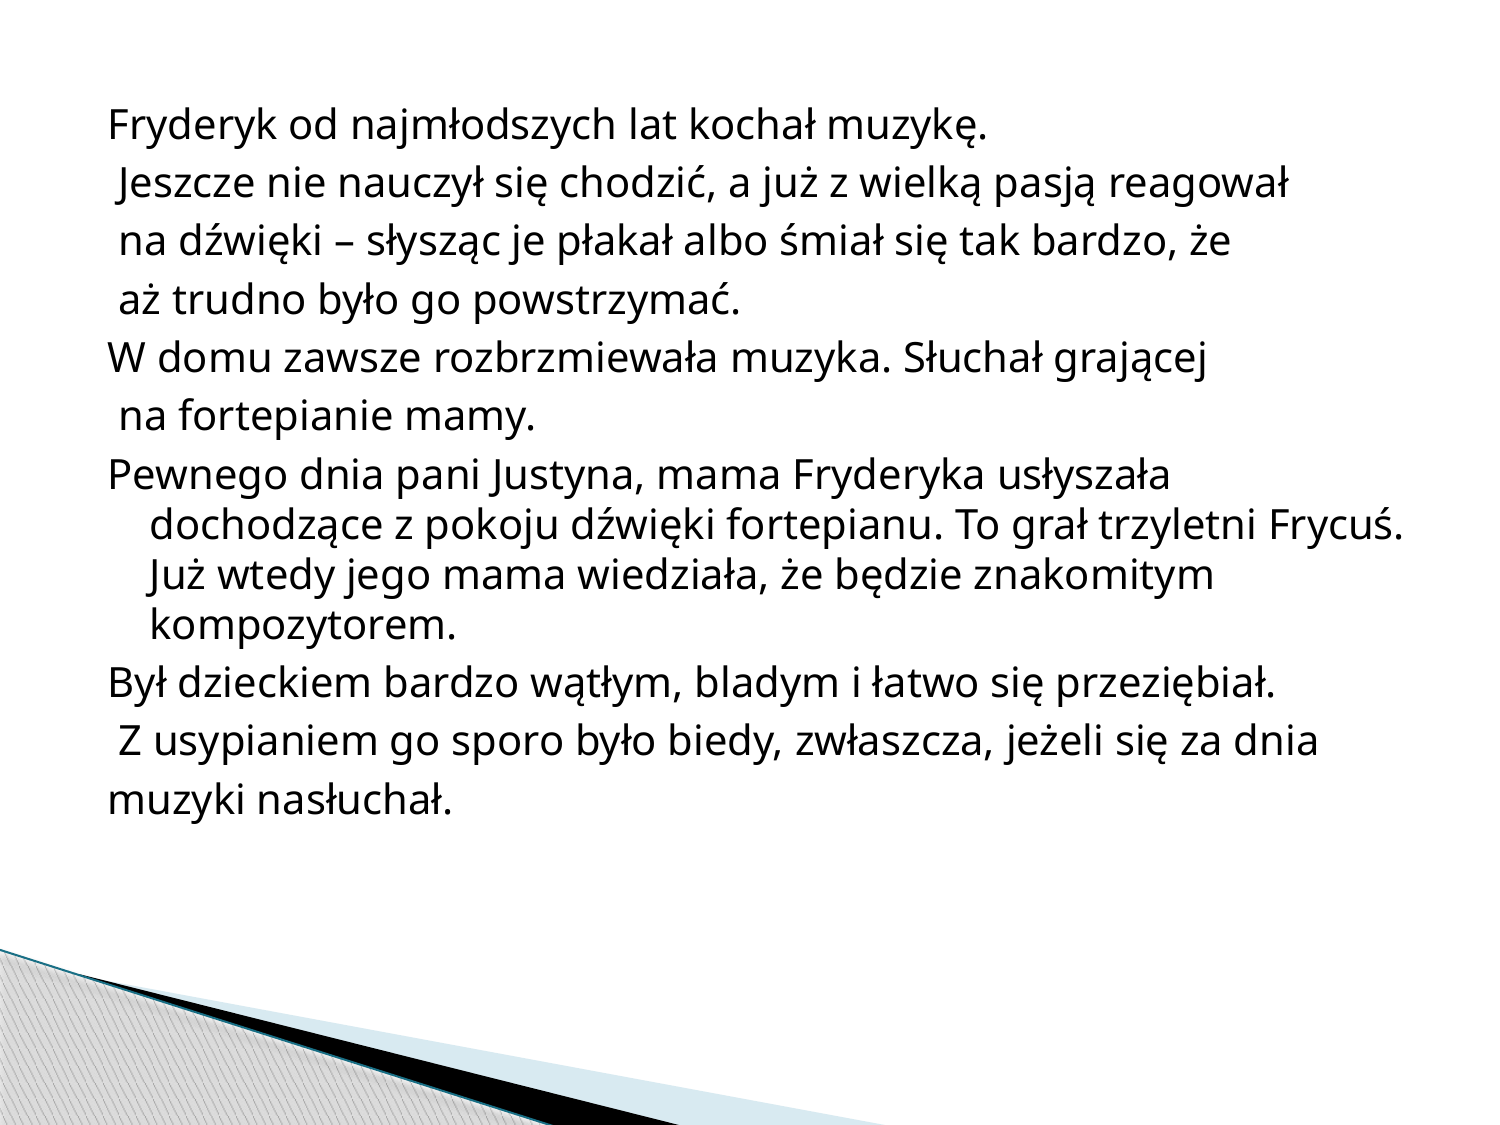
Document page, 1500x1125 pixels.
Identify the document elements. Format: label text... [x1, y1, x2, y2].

list Fryderyk od najmłodszych lat kochał muzykę. Jeszcze nie nauczył się chodzić, a już z wielką pasją reagował na dźwięki – słysząc je płakał albo śmiał się tak bardzo, że aż trudno było go powstrzymać. W domu zawsze rozbrzmiewała muzyka. Słuchał grającej na fortepianie mamy. Pewnego dnia pani Justyna, mama Fryderyka usłyszała dochodzące z pokoju dźwięki fortepianu. To grał trzyletni Frycuś. Już wtedy jego mama wiedziała, że będzie znakomitym kompozytorem. Był dzieckiem bardzo wątłym, bladym i łatwo się przeziębiał. Z usypianiem go sporo było biedy, zwłaszcza, jeżeli się za dnia muzyki nasłuchał. [75, 90, 1425, 1005]
